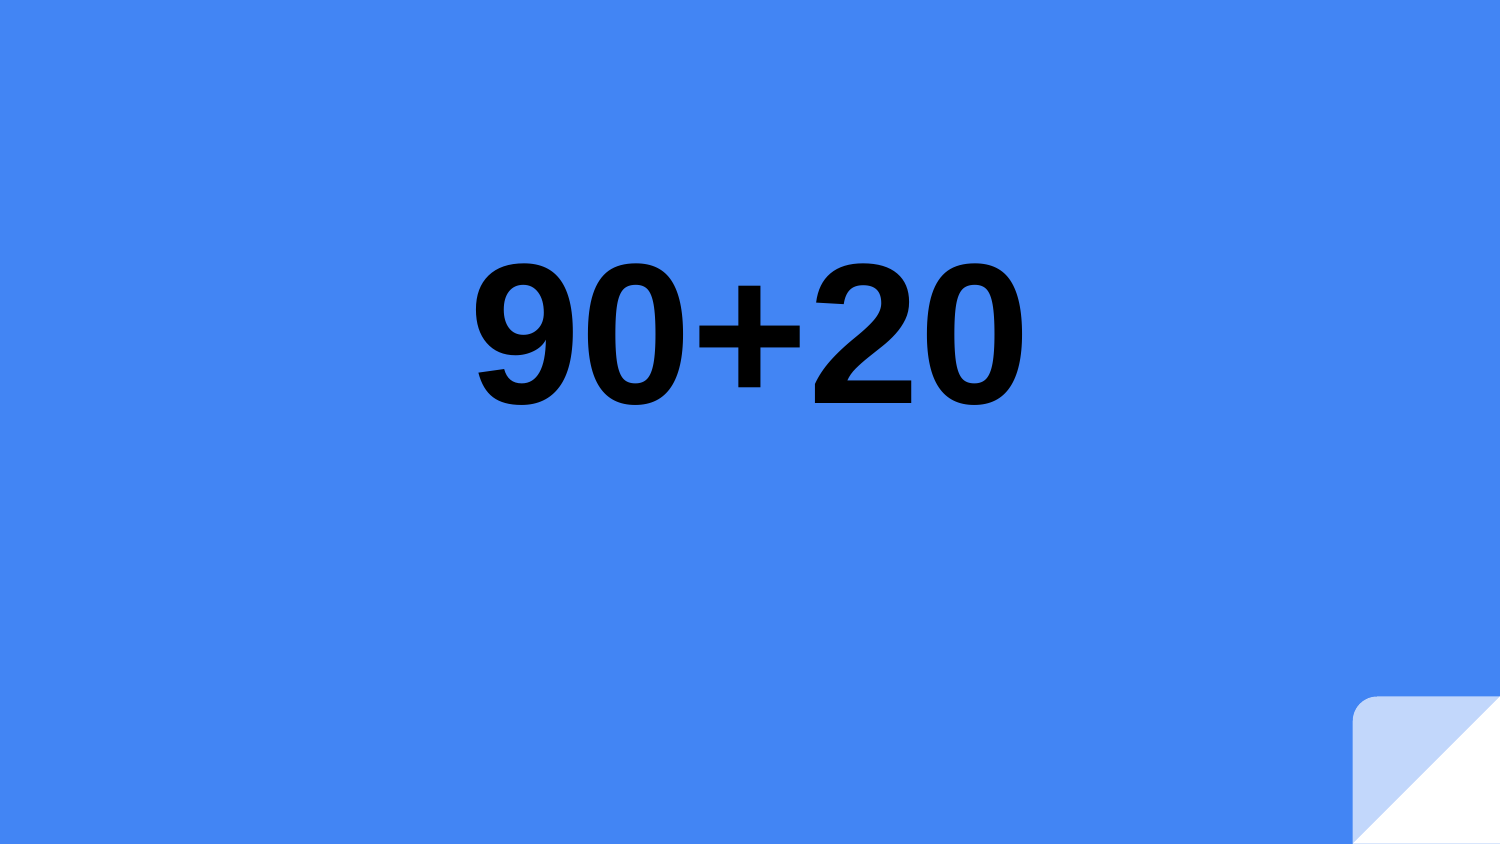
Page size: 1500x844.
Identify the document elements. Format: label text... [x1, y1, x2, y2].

title 90+20 [51, 207, 1449, 459]
